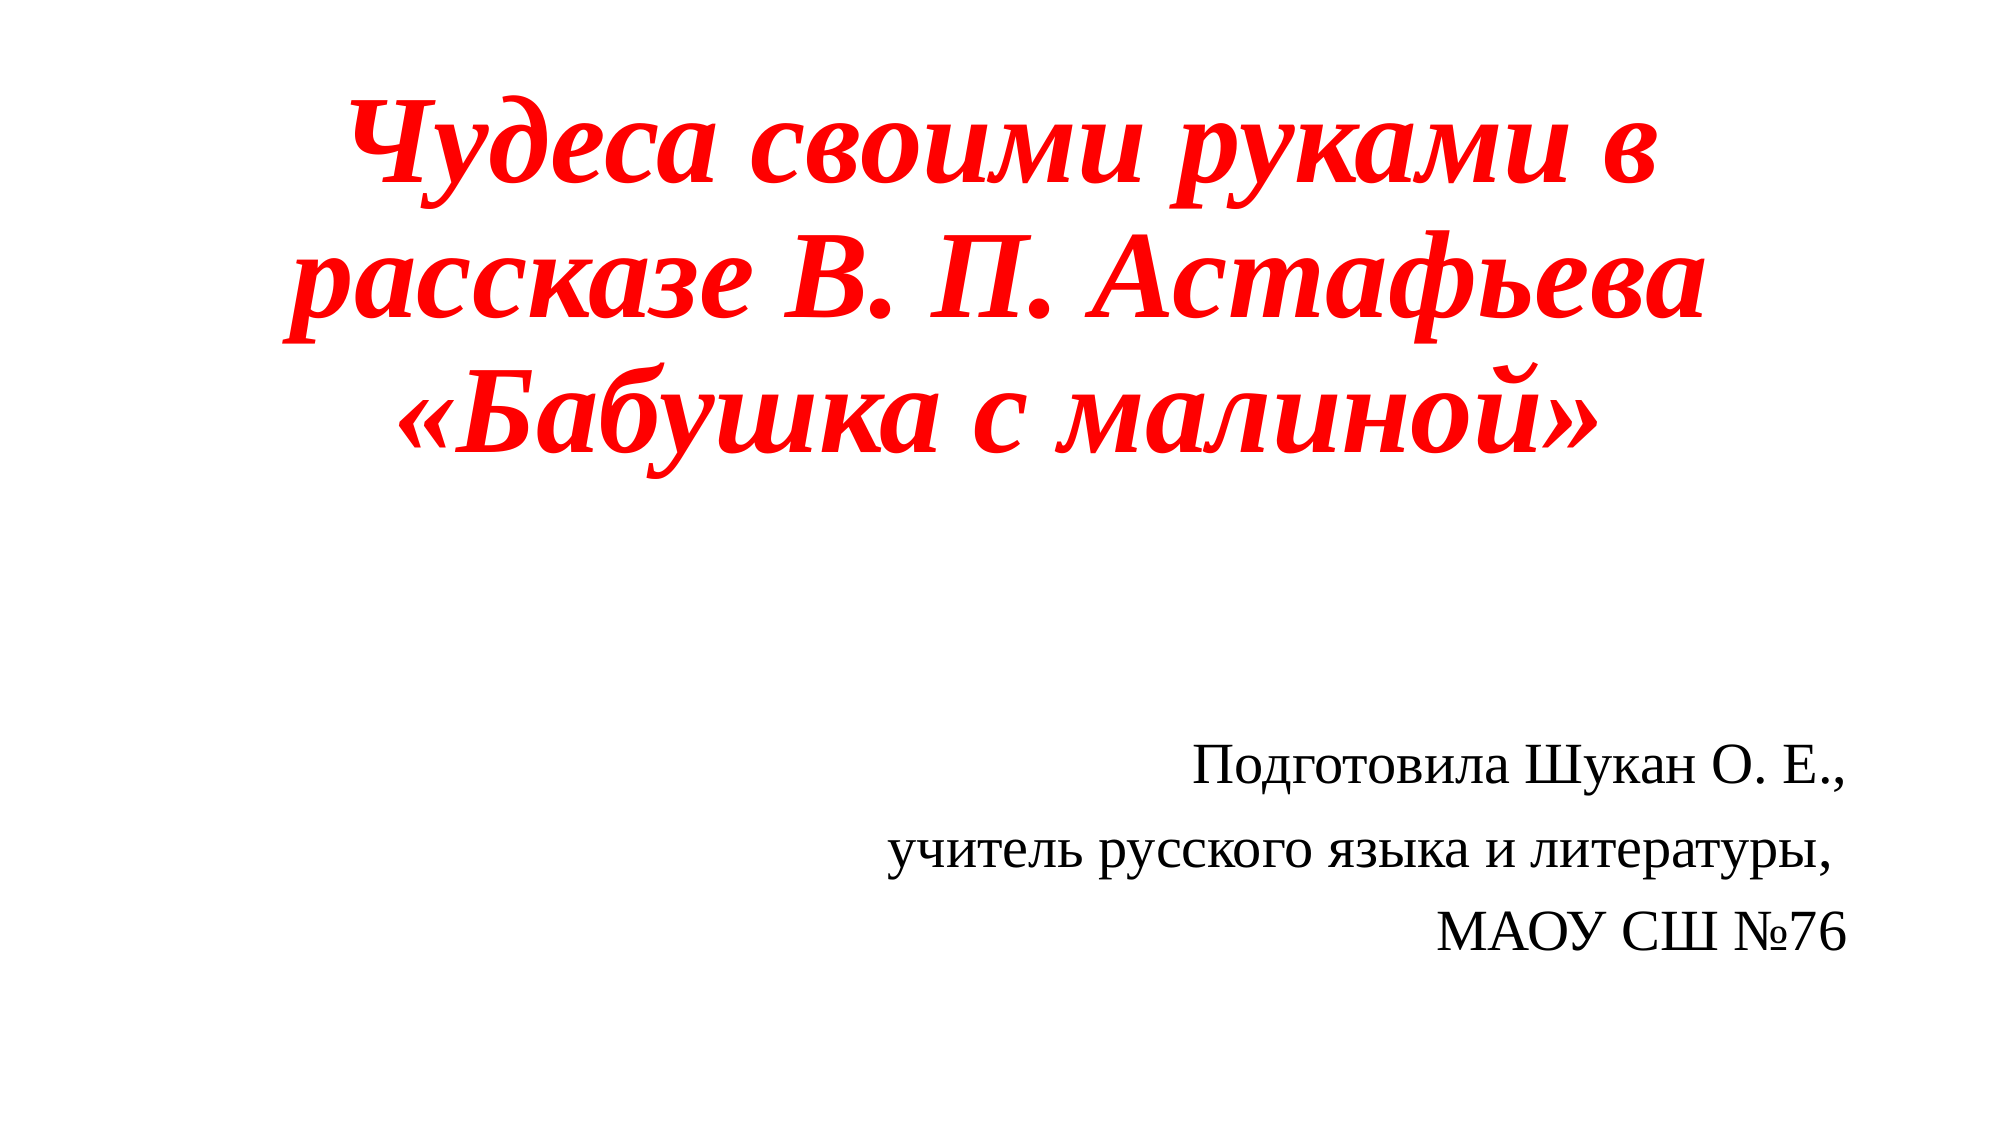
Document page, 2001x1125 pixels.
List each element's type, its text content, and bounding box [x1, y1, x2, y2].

list Подготовила Шукан О. Е., учитель русского языка и литературы, МАОУ СШ №76 [137, 299, 1863, 1014]
title Чудеса своими руками в рассказе В. П. Астафьева «Бабушка с малиной» [137, 168, 1863, 299]
